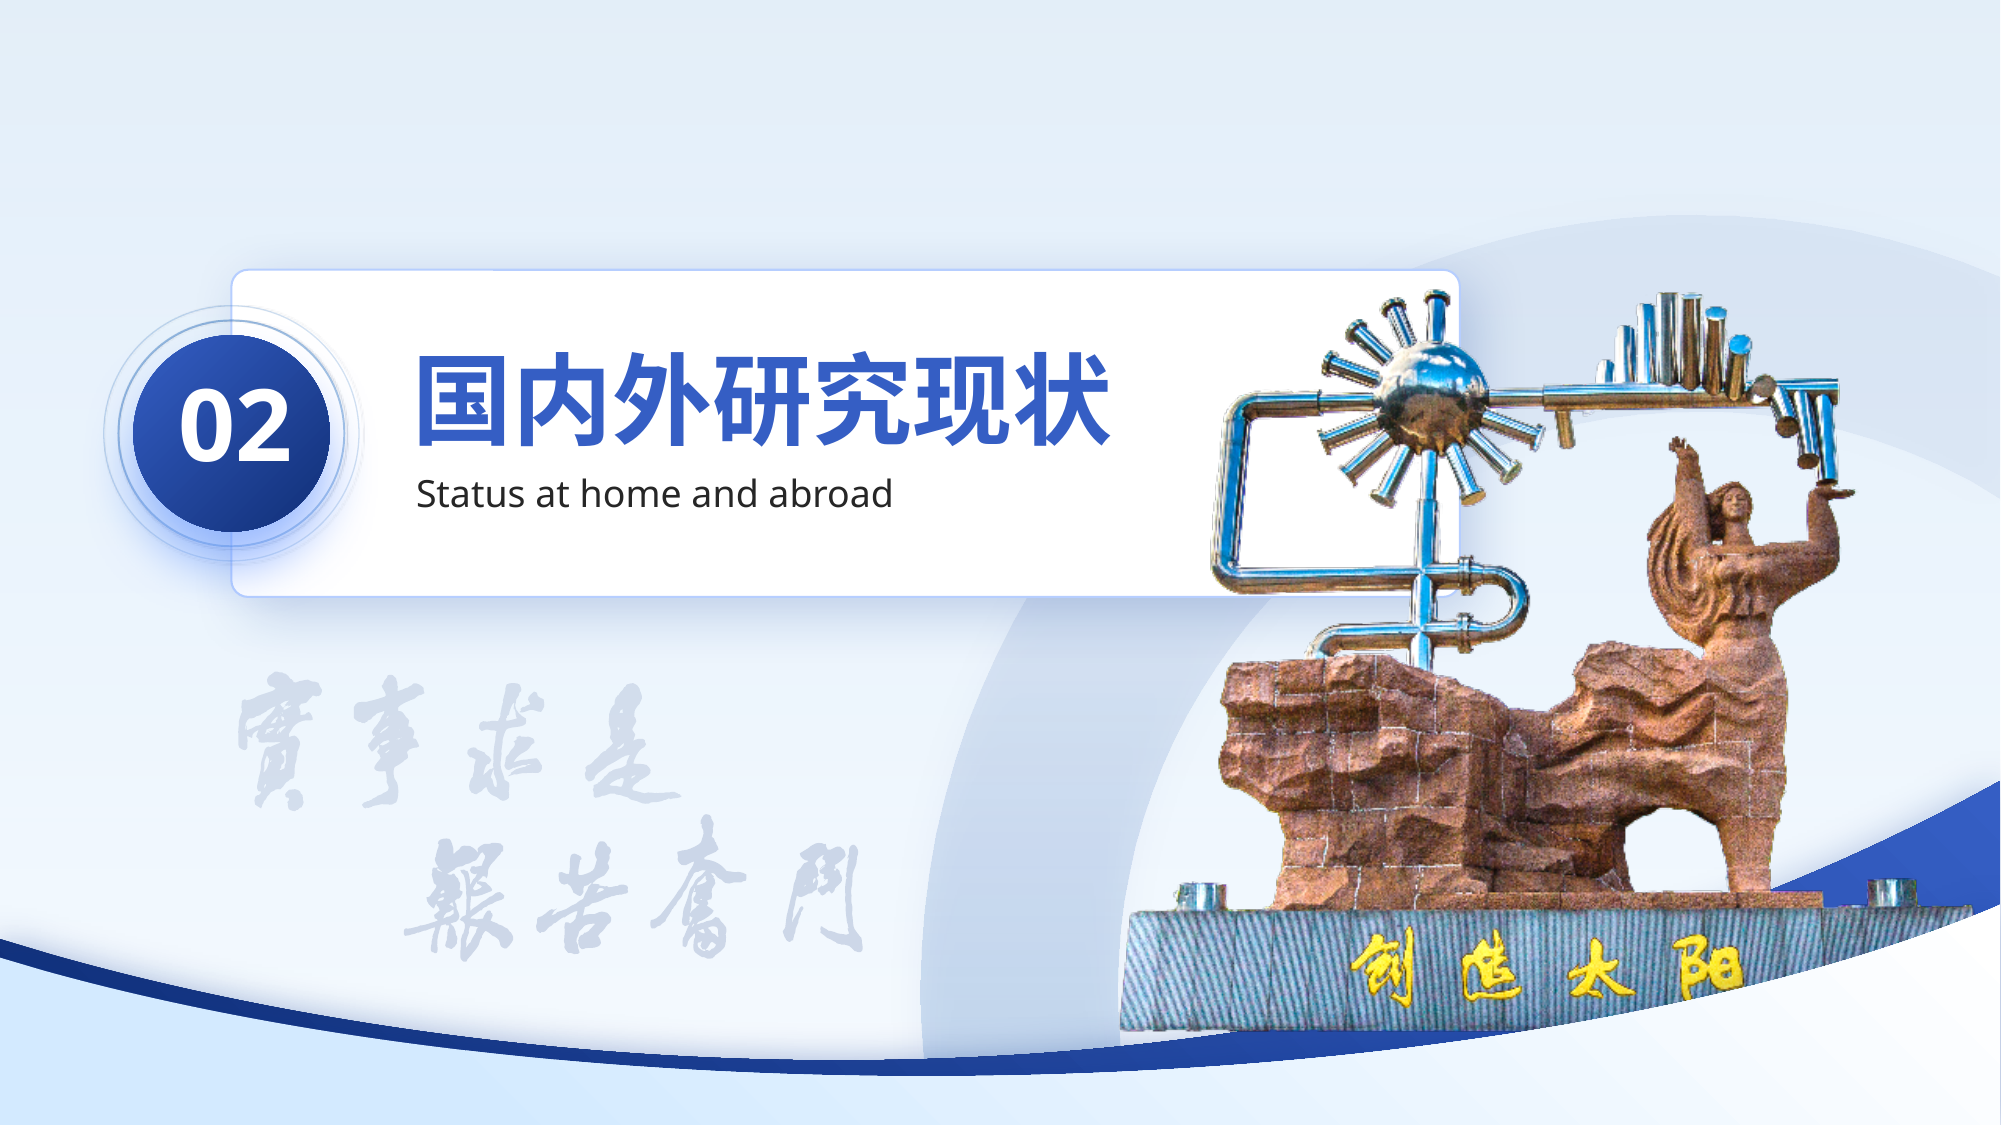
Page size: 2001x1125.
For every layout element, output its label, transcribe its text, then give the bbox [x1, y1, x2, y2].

text_box 02 [126, 361, 345, 485]
text_box Status at home and abroad [401, 462, 943, 522]
picture [1100, 204, 2001, 1125]
text_box 国内外研究现状 [412, 335, 1072, 459]
